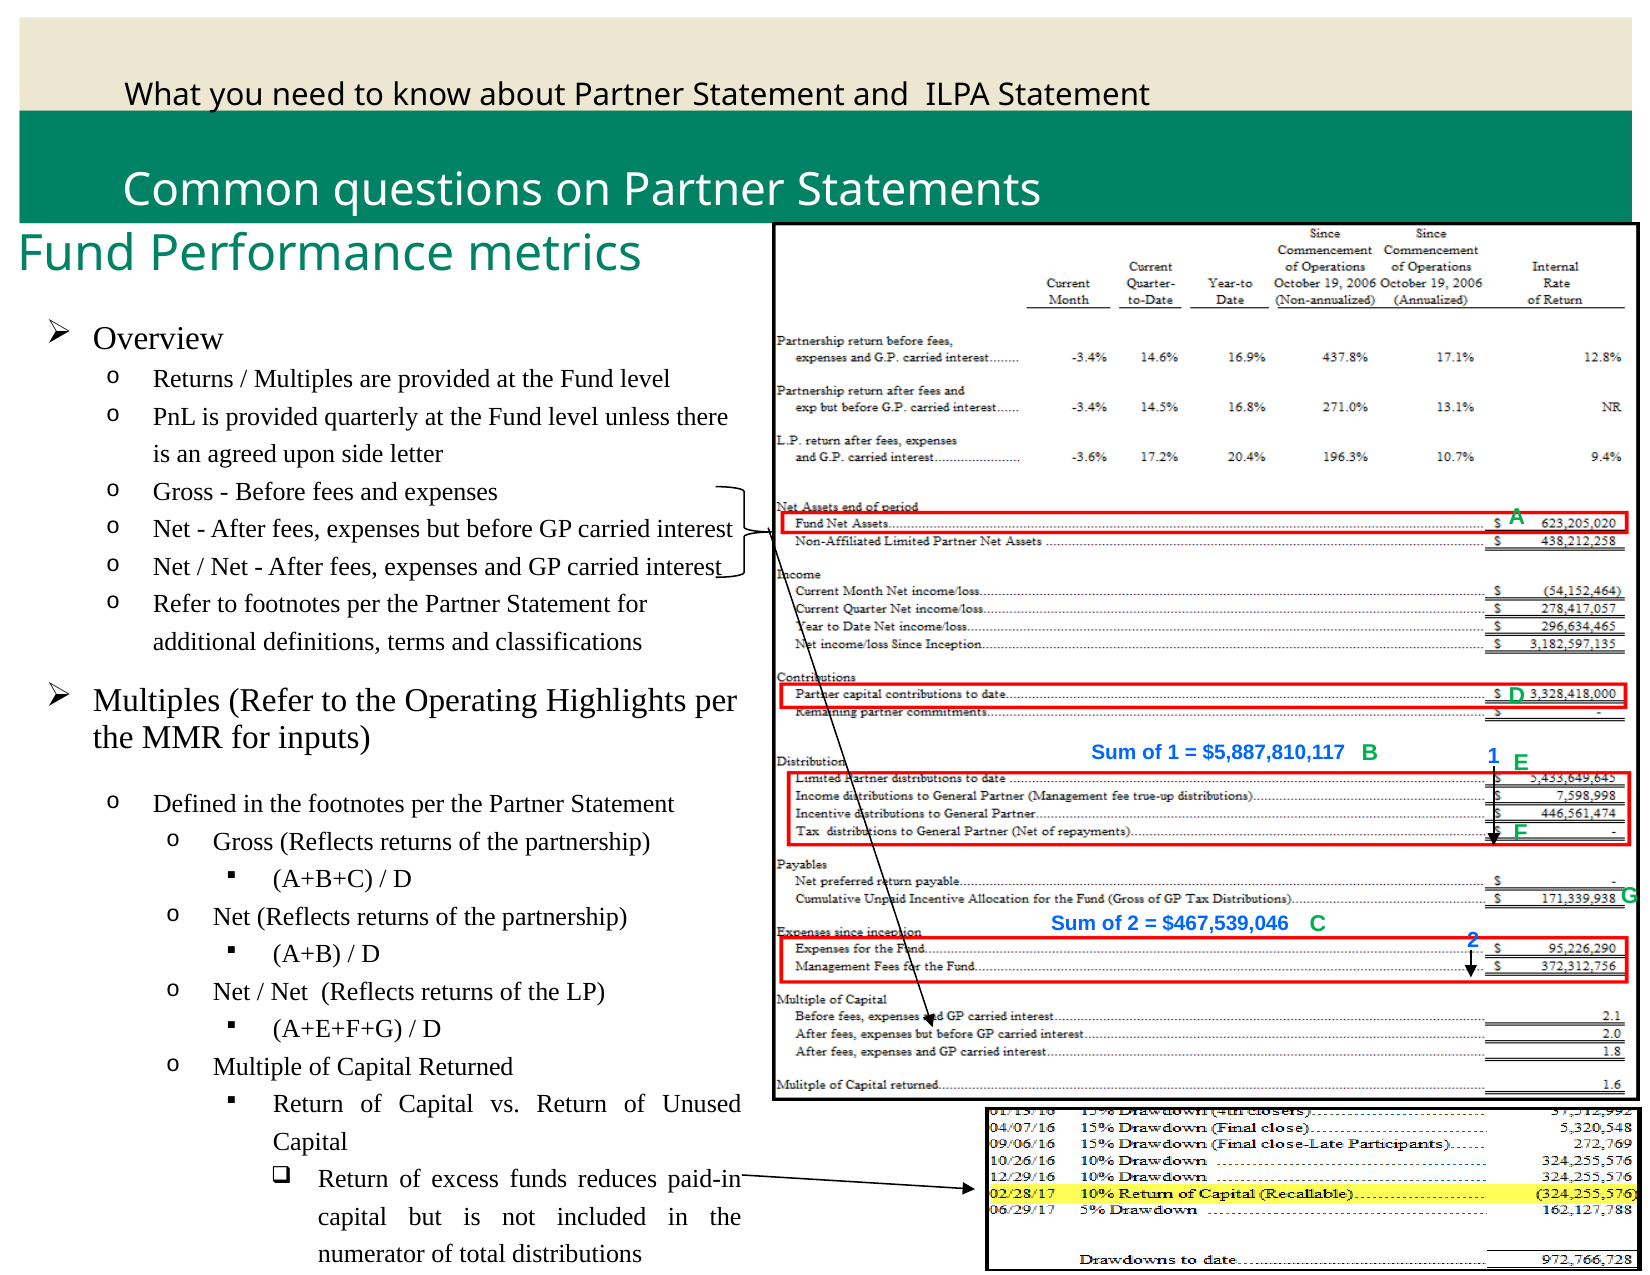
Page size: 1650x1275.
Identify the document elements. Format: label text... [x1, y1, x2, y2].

list Fund Performance metrics Overview Returns / Multiples are provided at the Fund level PnL is provided quarterly at the Fund level unless there is an agreed upon side letter Gross - Before fees and expenses Net - After fees, expenses but before GP carried interest Net / Net - After fees, expenses and GP carried interest Refer to footnotes per the Partner Statement for additional definitions, terms and classifications Multiples (Refer to the Operating Highlights per the MMR for inputs) Defined in the footnotes per the Partner Statement Gross (Reflects returns of the partnership) (A+B+C) / D Net (Reflects returns of the partnership) (A+B) / D Net / Net (Reflects returns of the LP) (A+E+F+G) / D Multiple of Capital Returned Return of Capital vs. Return of Unused Capital Return of excess funds reduces paid-in capital but is not included in the numerator of total distributions [17, 242, 743, 1266]
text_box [767, 527, 933, 1028]
picture [985, 1107, 1642, 1271]
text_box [741, 1174, 976, 1190]
title Common questions on Partner Statements [105, 142, 1591, 231]
picture [772, 221, 1640, 1101]
text_box [715, 486, 762, 578]
